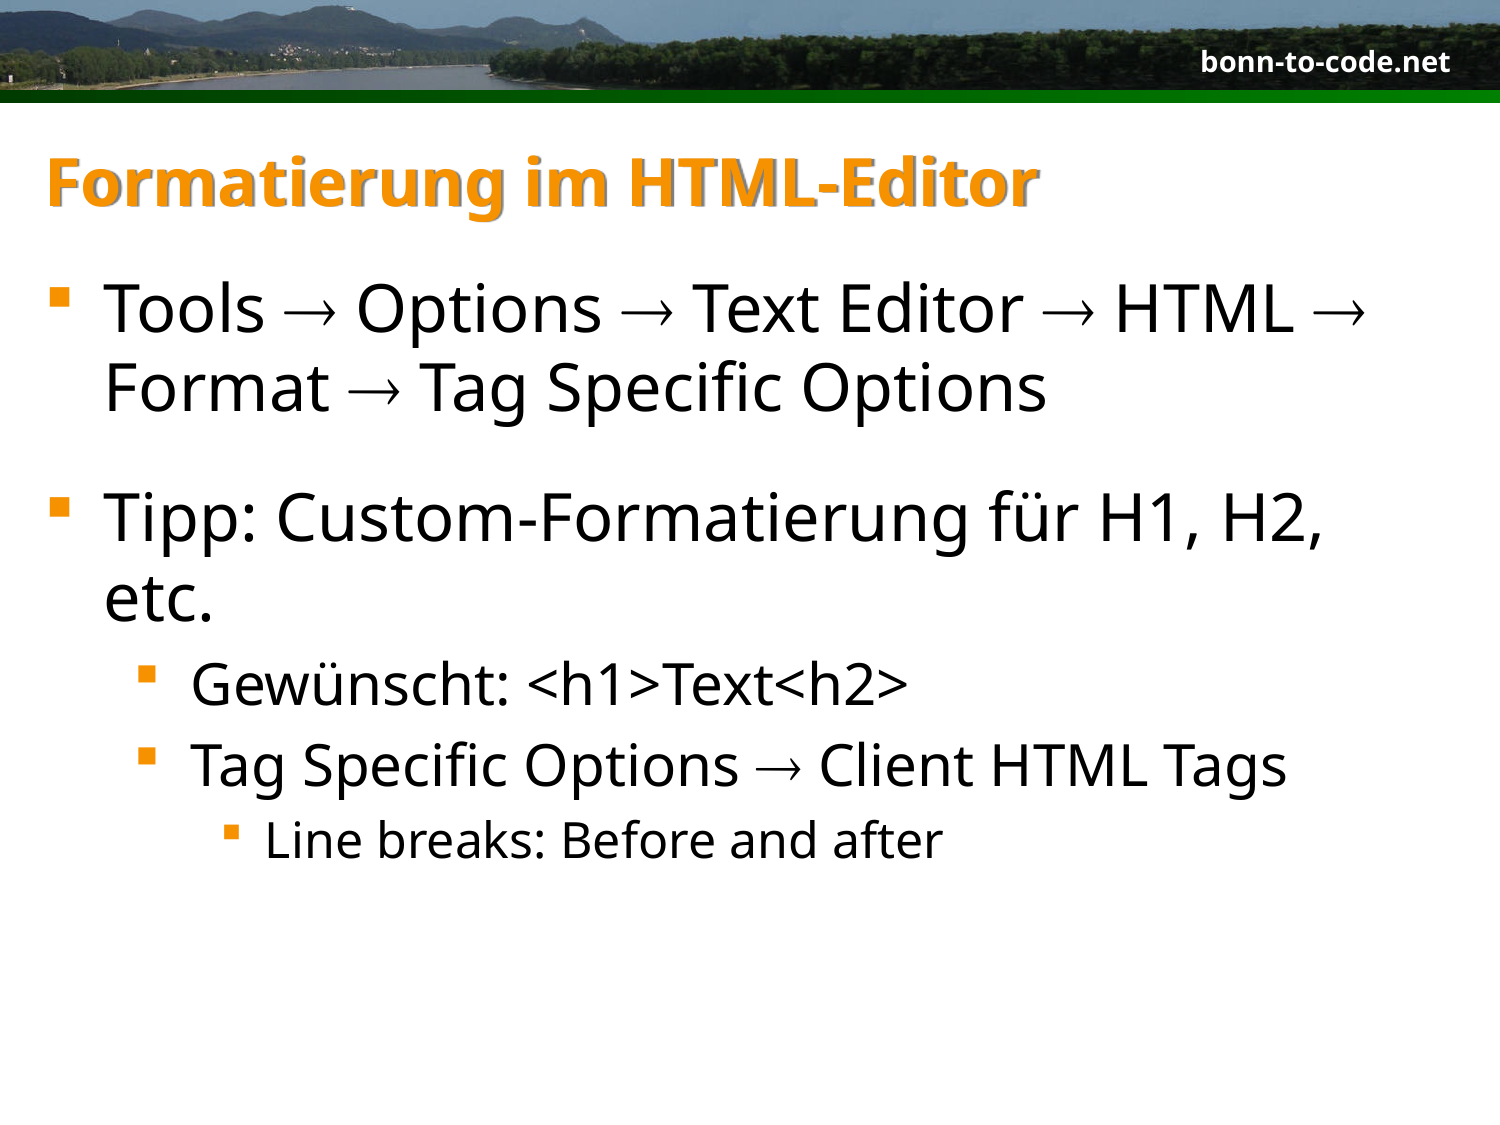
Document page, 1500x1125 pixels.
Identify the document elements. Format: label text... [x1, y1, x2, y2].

list Tools  Options  Text Editor  HTML  Format  Tag Specific Options Tipp: Custom-Formatierung für H1, H2, etc. Gewünscht: <h1>Text<h2> Tag Specific Options  Client HTML Tags Line breaks: Before and after [29, 257, 1471, 1114]
picture [0, 0, 1500, 90]
title Formatierung im HTML-Editor [29, 101, 1471, 257]
